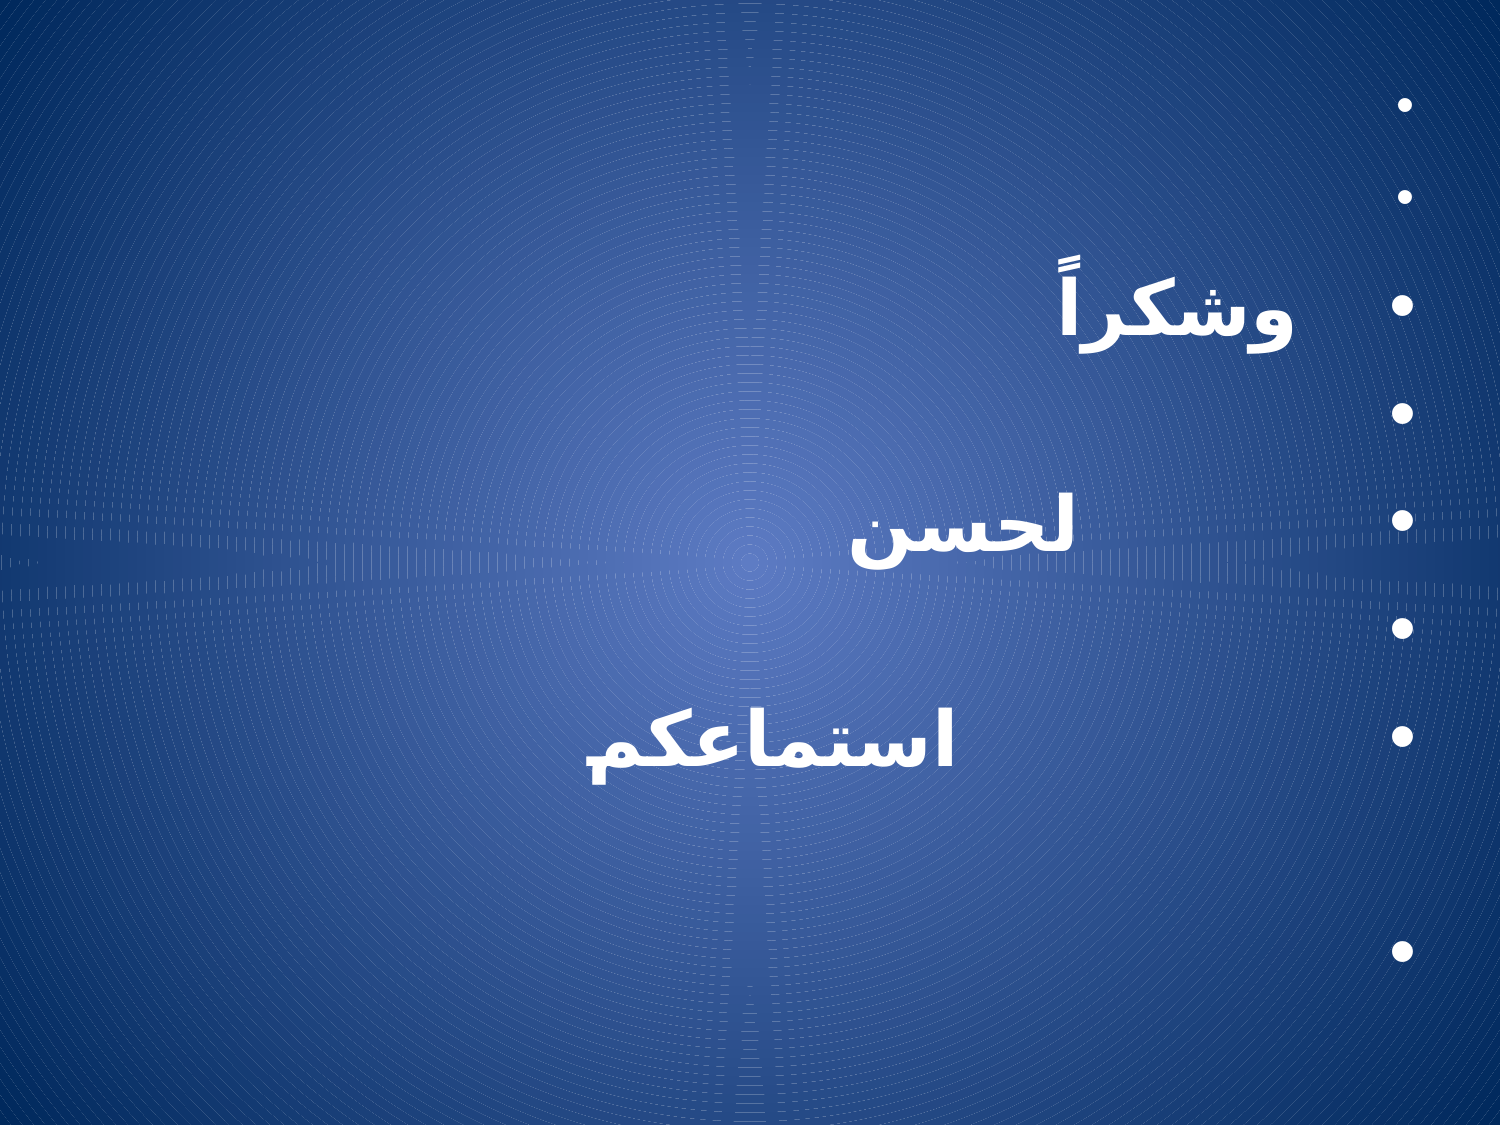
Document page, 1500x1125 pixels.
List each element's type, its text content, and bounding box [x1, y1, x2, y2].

list وشكراً لحسن استماعكم [75, 66, 1425, 1005]
